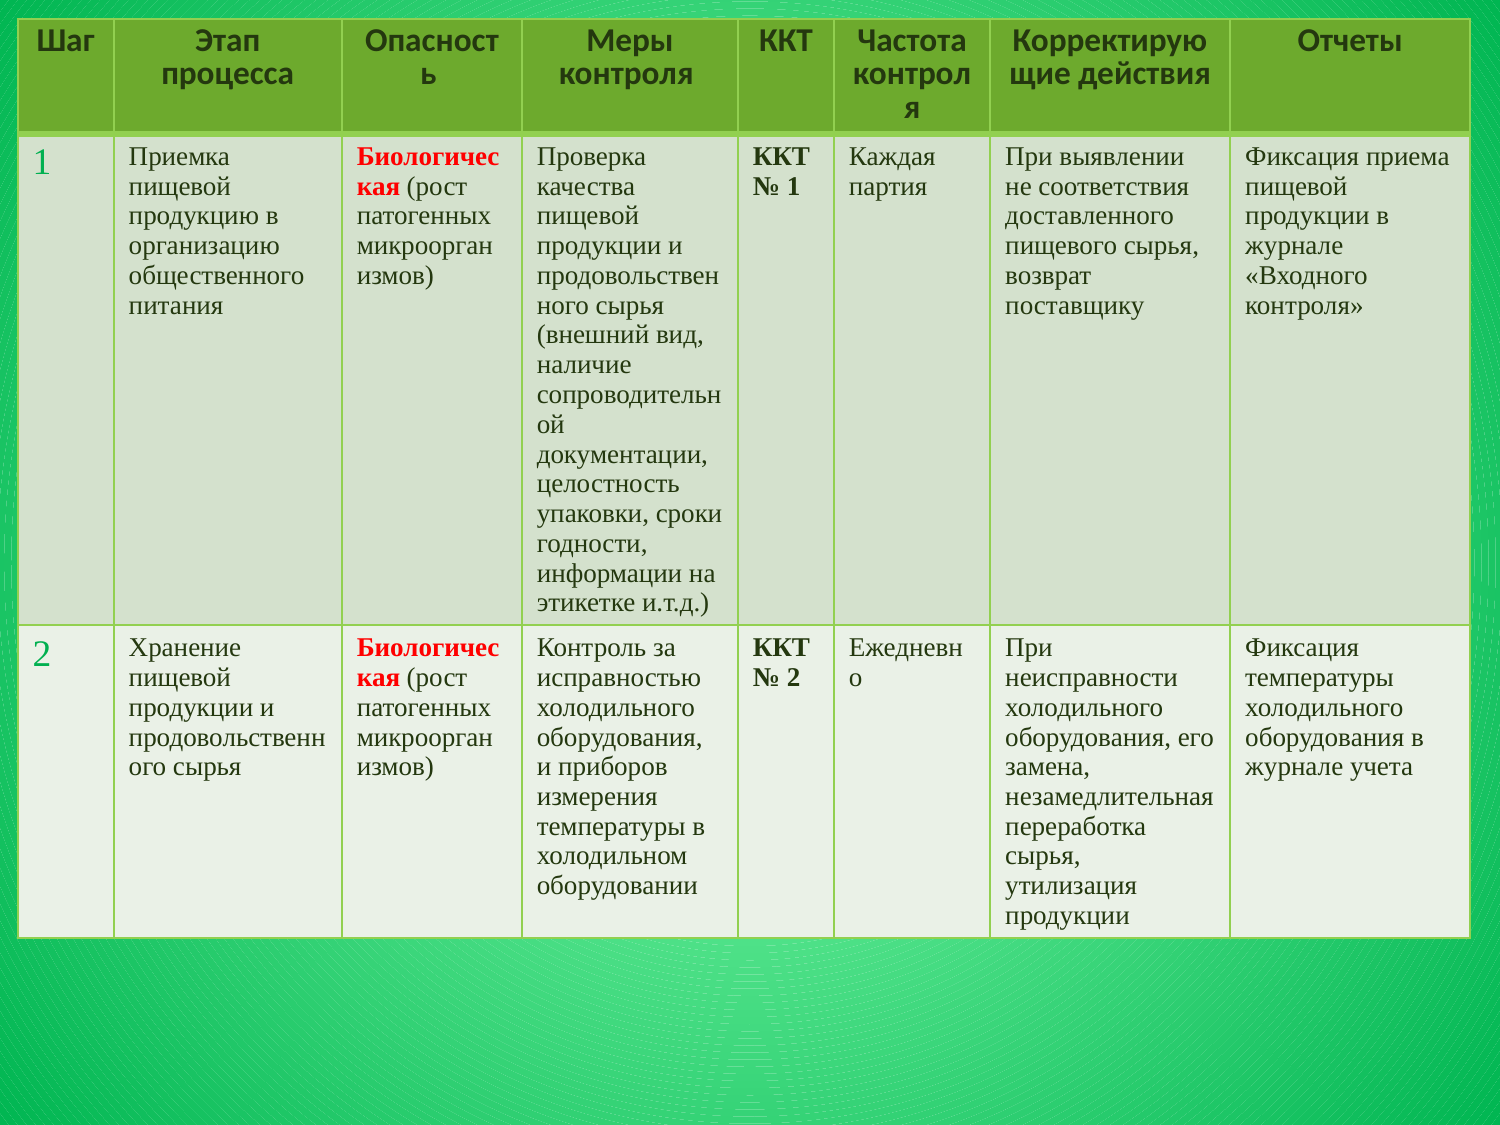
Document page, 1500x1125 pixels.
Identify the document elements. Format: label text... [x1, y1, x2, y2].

table_cell Проверка качества пищевой продукции и продовольственного сырья (внешний вид, наличие сопроводительной документации, целостность упаковки, сроки годности, информации на этикетке и.т.д.) [523, 137, 737, 624]
table_cell Приемка пищевой продукцию в организацию общественного питания [115, 137, 341, 624]
table_cell Ежедневно [835, 626, 989, 937]
table_cell ККТ № 2 [739, 626, 833, 937]
table_header Шаг [19, 20, 113, 131]
table_cell Контроль за исправностью холодильного оборудования, и приборов измерения температуры в холодильном оборудовании [523, 626, 737, 937]
table_header Опасность [343, 20, 521, 131]
table_cell При неисправности холодильного оборудования, его замена, незамедлительная переработка сырья, утилизация продукции [991, 626, 1229, 937]
table_cell 1 [19, 137, 113, 624]
table_header ККТ [739, 20, 833, 131]
table_cell При выявлении не соответствия доставленного пищевого сырья, возврат поставщику [991, 137, 1229, 624]
table_cell Биологическая (рост патогенных микроорганизмов) [343, 626, 521, 937]
table_header Частота контроля [835, 20, 989, 131]
table_header Корректирующие действия [991, 20, 1229, 131]
table_header Этап процесса [115, 20, 341, 131]
table_cell 2 [19, 626, 113, 937]
table_cell Биологическая (рост патогенных микроорганизмов) [343, 137, 521, 624]
table_cell Фиксация приема пищевой продукции в журнале «Входного контроля» [1231, 137, 1469, 624]
table_cell ККТ № 1 [739, 137, 833, 624]
table_header Отчеты [1231, 20, 1469, 131]
table_cell Хранение пищевой продукции и продовольственного сырья [115, 626, 341, 937]
table_header Меры контроля [523, 20, 737, 131]
table_cell Каждая партия [835, 137, 989, 624]
table_cell Фиксация температуры холодильного оборудования в журнале учета [1231, 626, 1469, 937]
